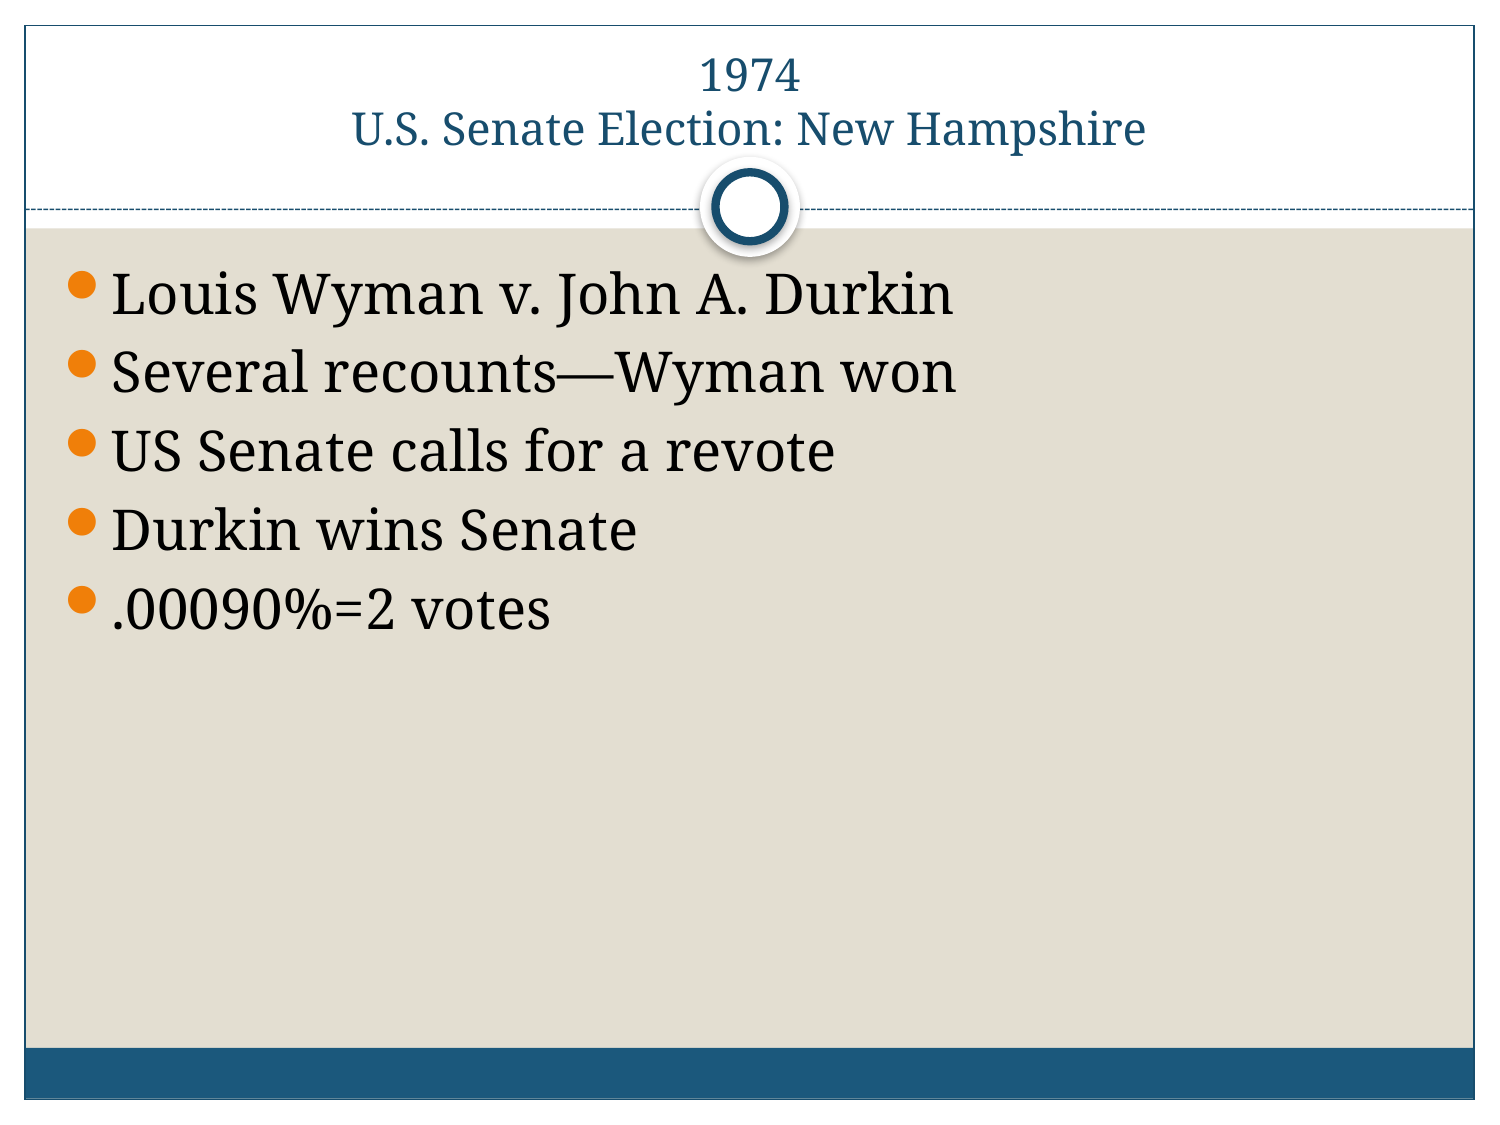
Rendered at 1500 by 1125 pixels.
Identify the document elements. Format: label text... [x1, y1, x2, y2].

list Louis Wyman v. John A. Durkin Several recounts—Wyman won US Senate calls for a revote Durkin wins Senate .00090%=2 votes [49, 250, 1445, 1001]
title 1974 U.S. Senate Election: New Hampshire [49, 37, 1450, 162]
